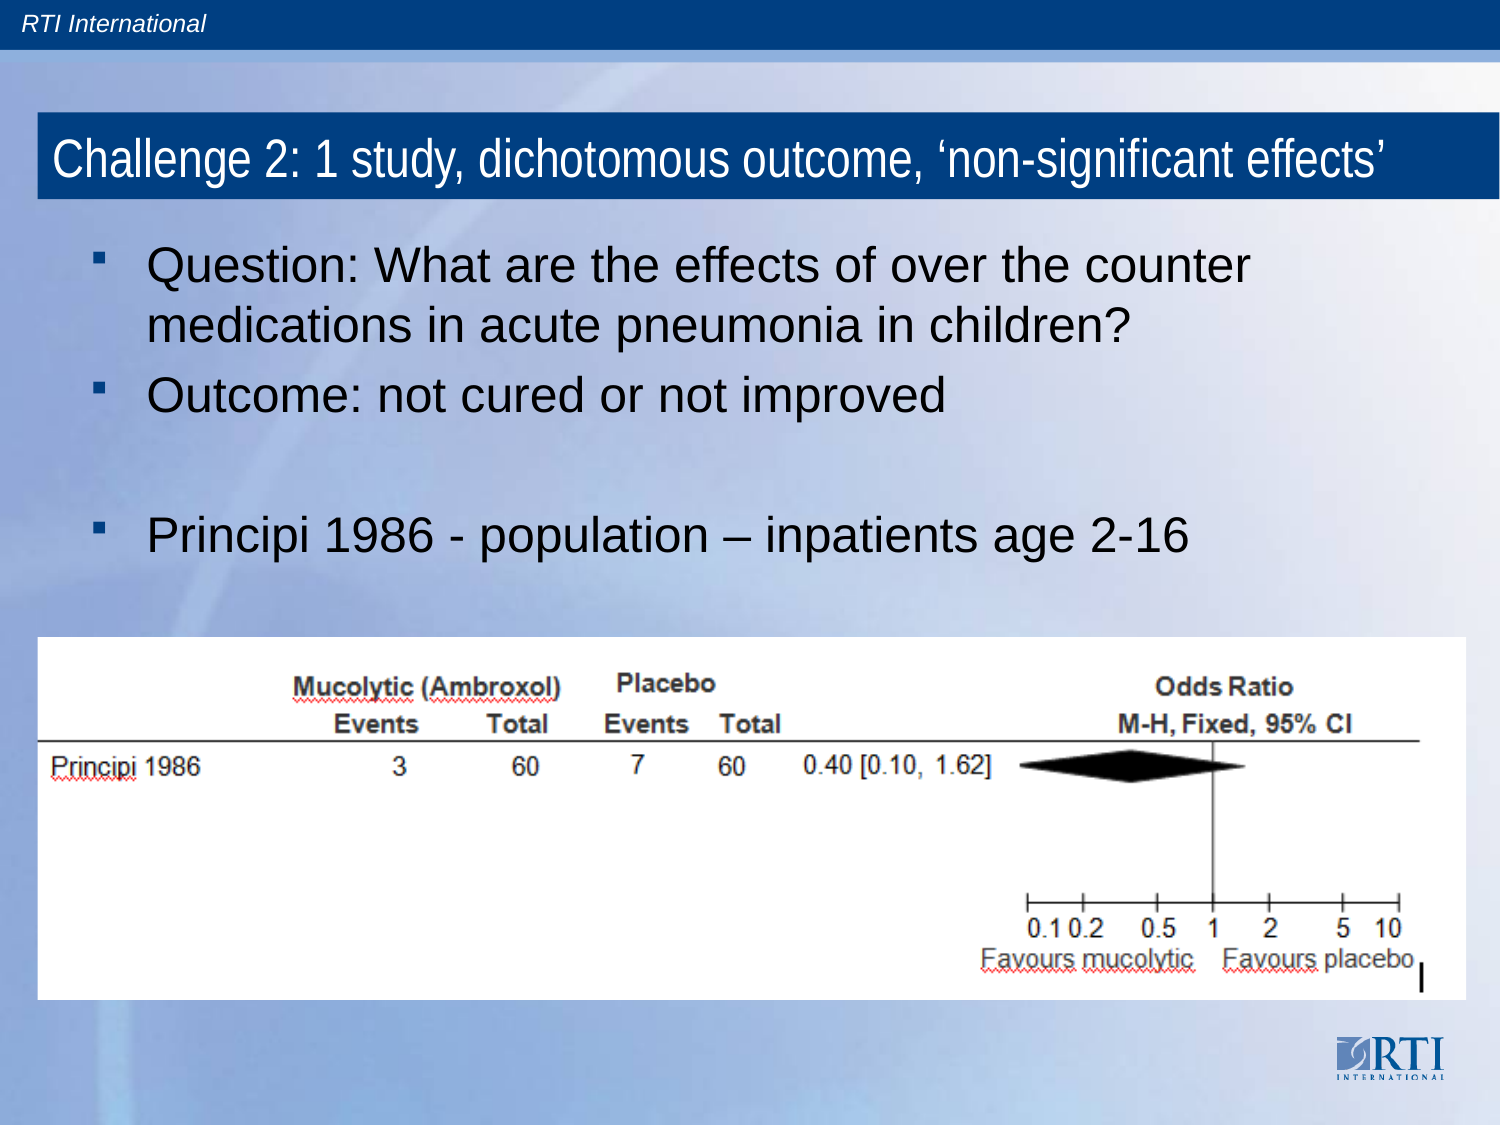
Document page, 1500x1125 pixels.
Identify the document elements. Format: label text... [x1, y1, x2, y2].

title Challenge 2: 1 study, dichotomous outcome, ‘non-significant effects’ [37, 111, 1500, 200]
picture [0, 75, 1500, 1125]
list Question: What are the effects of over the counter medications in acute pneumonia in children? Outcome: not cured or not improved Principi 1986 - population – inpatients age 2-16 [74, 224, 1426, 635]
text_box [0, 0, 1500, 75]
